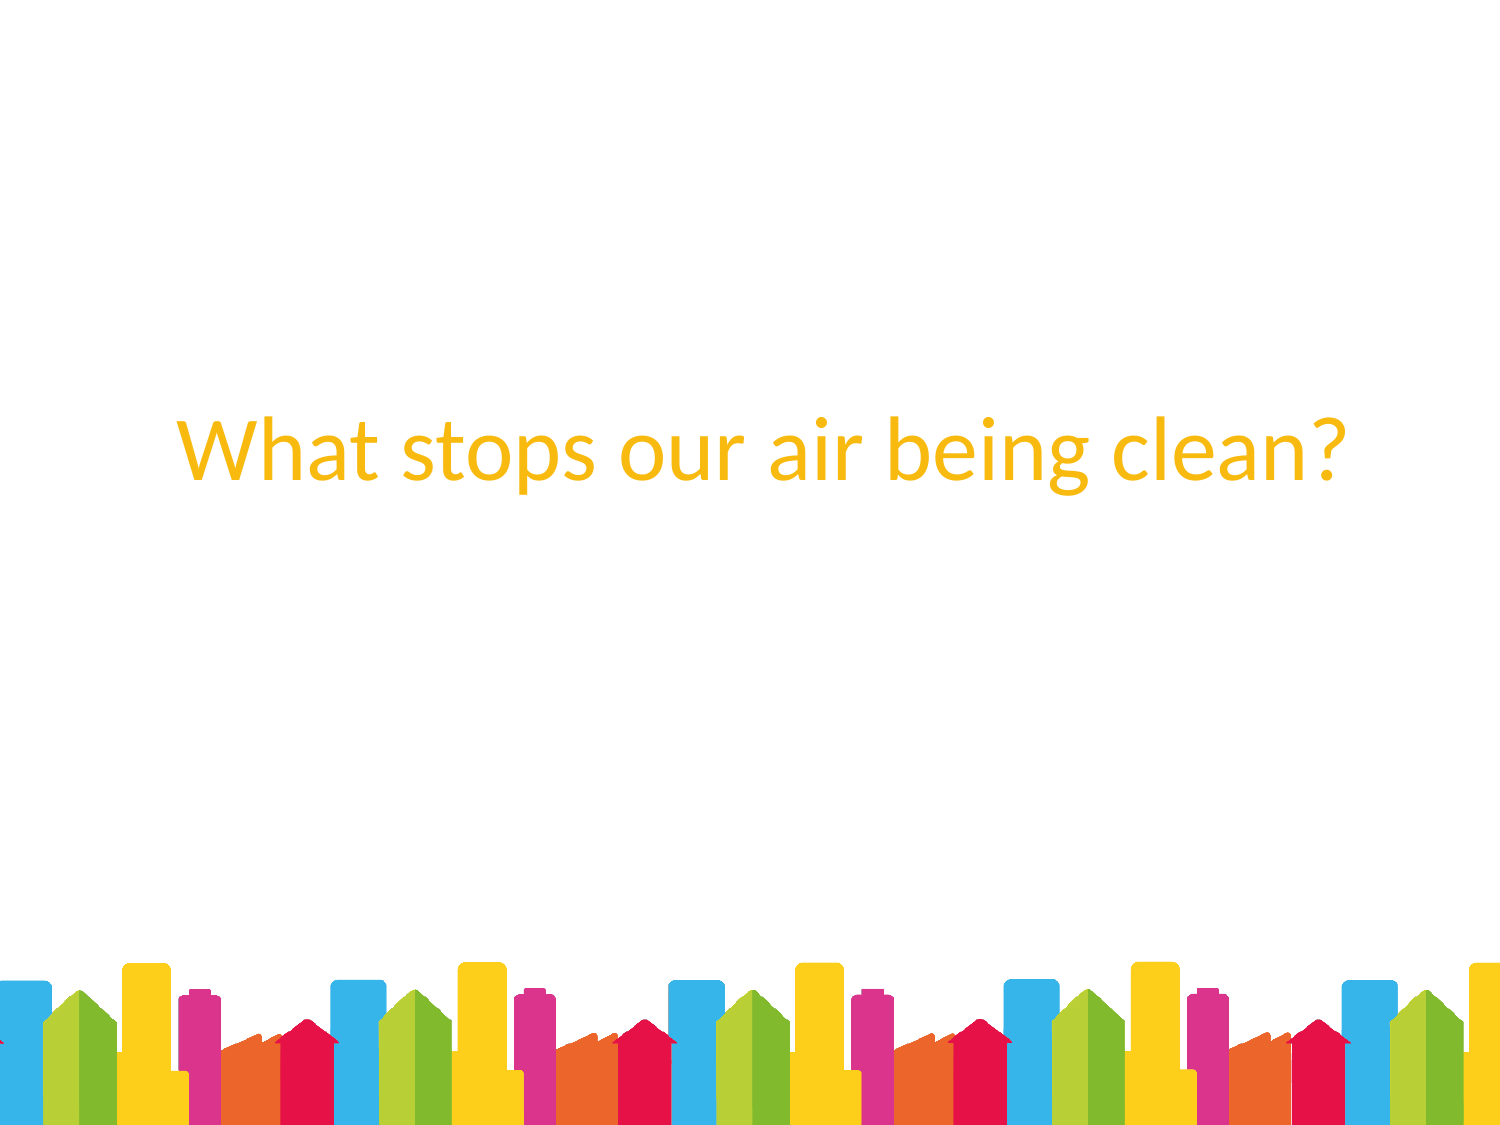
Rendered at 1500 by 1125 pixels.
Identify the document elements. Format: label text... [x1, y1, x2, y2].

picture [0, 961, 1500, 1125]
title What stops our air being clean? [118, 341, 1413, 560]
